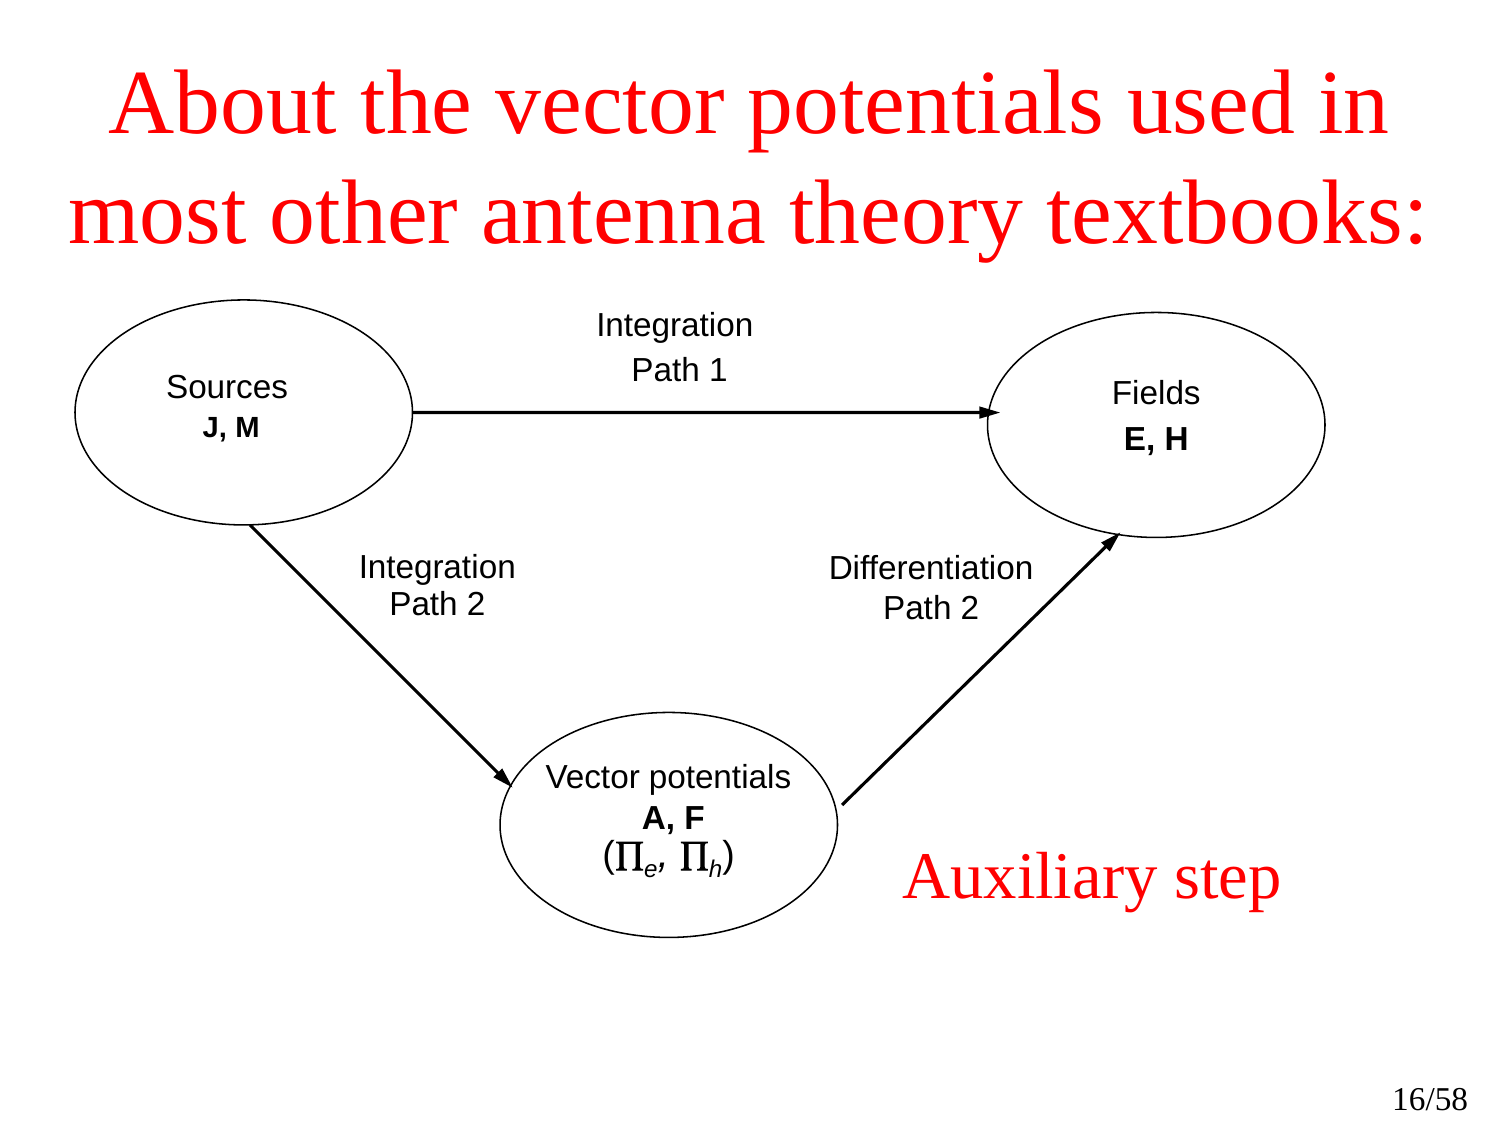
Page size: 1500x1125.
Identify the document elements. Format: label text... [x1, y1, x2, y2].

text_box Vector potentials A, F (e, h) [512, 762, 825, 890]
text_box Integration Path 2 [324, 537, 550, 630]
text_box Differentiation Path 2 [812, 549, 1050, 634]
text_box [842, 532, 1121, 805]
text_box [528, 712, 809, 762]
text_box [75, 299, 413, 525]
text_box Integration Path 1 [562, 312, 788, 396]
text_box [825, 782, 838, 868]
text_box Sources J, M [112, 375, 350, 451]
text_box Fields E, H [1025, 374, 1288, 465]
text_box Auxiliary step [887, 824, 1298, 920]
text_box [412, 406, 1000, 419]
text_box [531, 890, 807, 938]
text_box [249, 524, 513, 788]
text_box [500, 787, 512, 867]
text_box [987, 312, 1326, 538]
title About the vector potentials used in most other antenna theory textbooks: [34, 58, 1466, 247]
